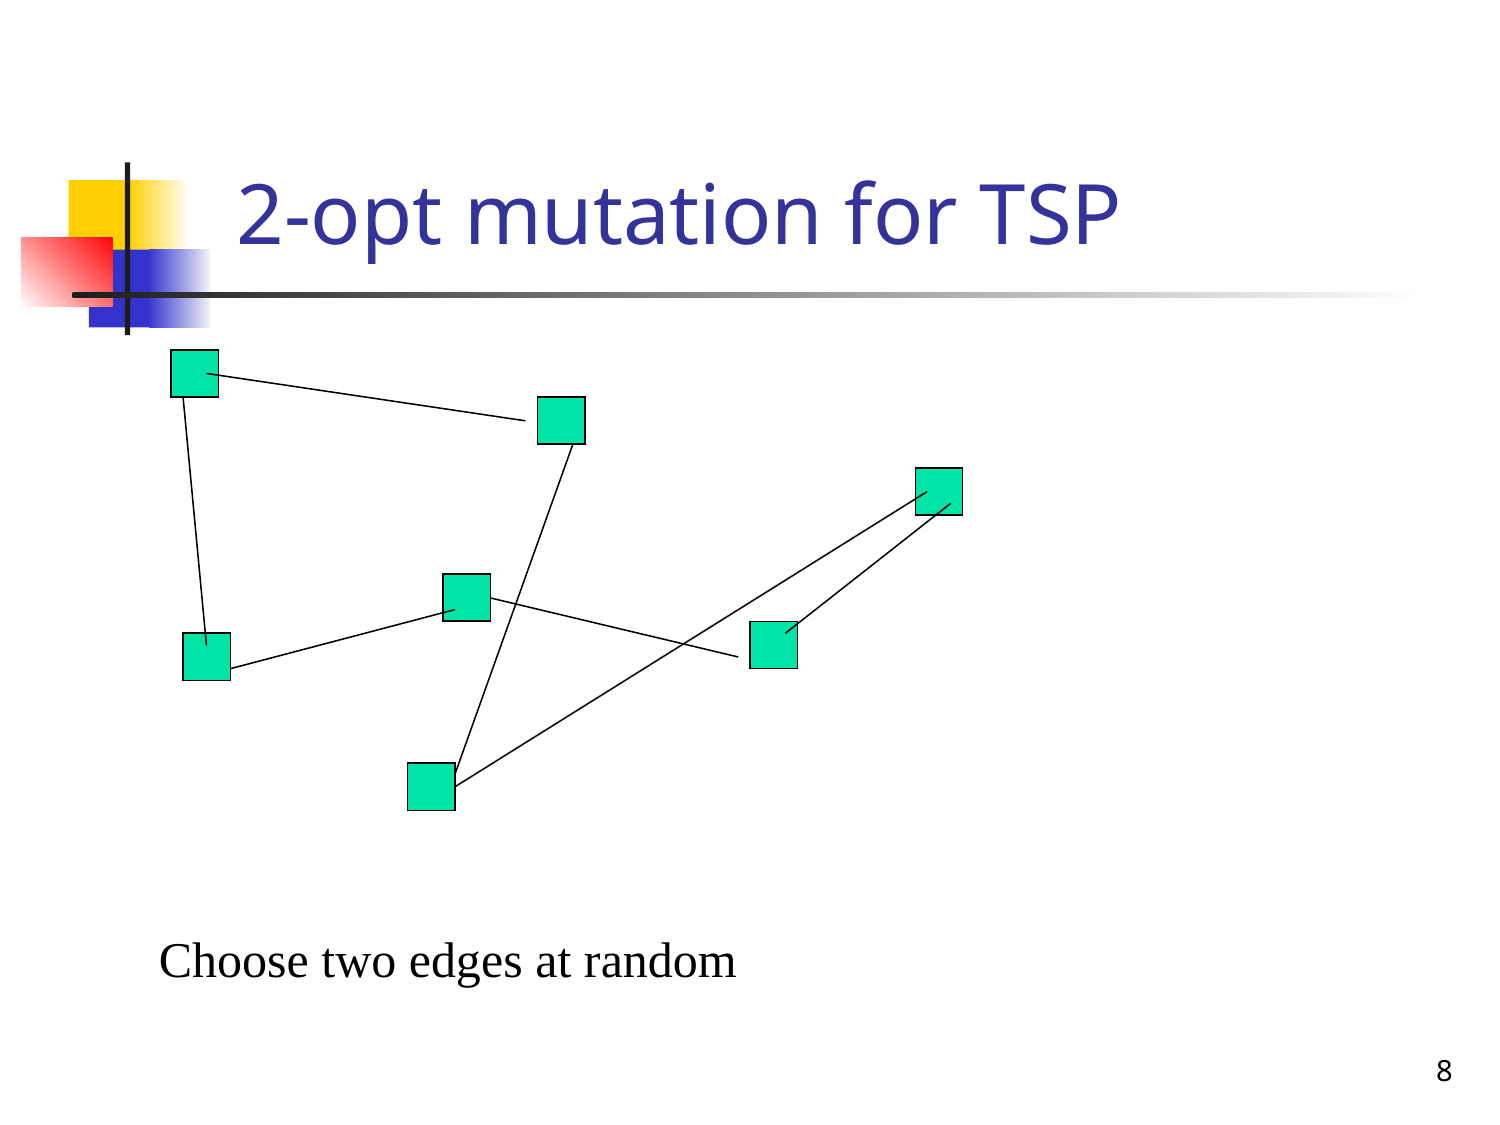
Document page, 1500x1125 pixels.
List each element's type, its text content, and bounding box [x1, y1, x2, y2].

text_box [407, 763, 455, 811]
text_box [171, 349, 219, 398]
title 2-opt mutation for TSP [199, 124, 1476, 269]
text_box [537, 397, 585, 445]
text_box [750, 621, 798, 669]
text_box Choose two edges at random [144, 920, 752, 995]
text_box [442, 574, 491, 622]
text_box [915, 467, 963, 515]
text_box [183, 633, 231, 681]
slide_number 8 [1154, 1023, 1468, 1100]
